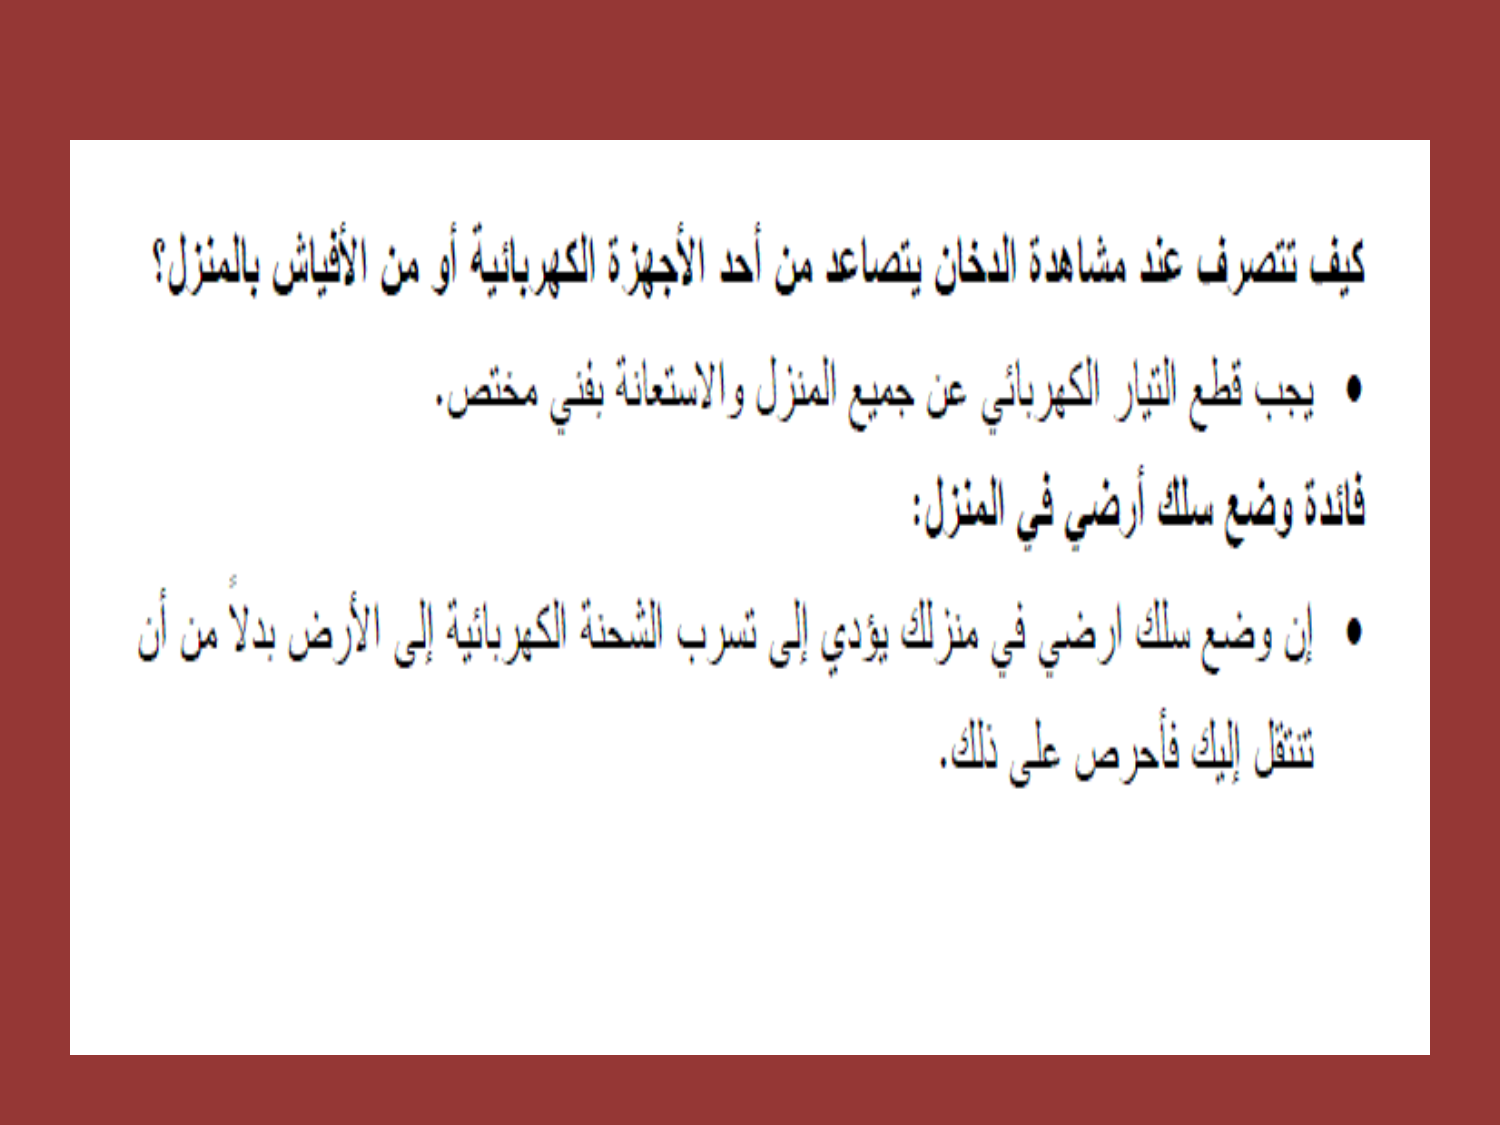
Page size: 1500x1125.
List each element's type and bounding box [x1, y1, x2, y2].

picture [70, 140, 1430, 1055]
